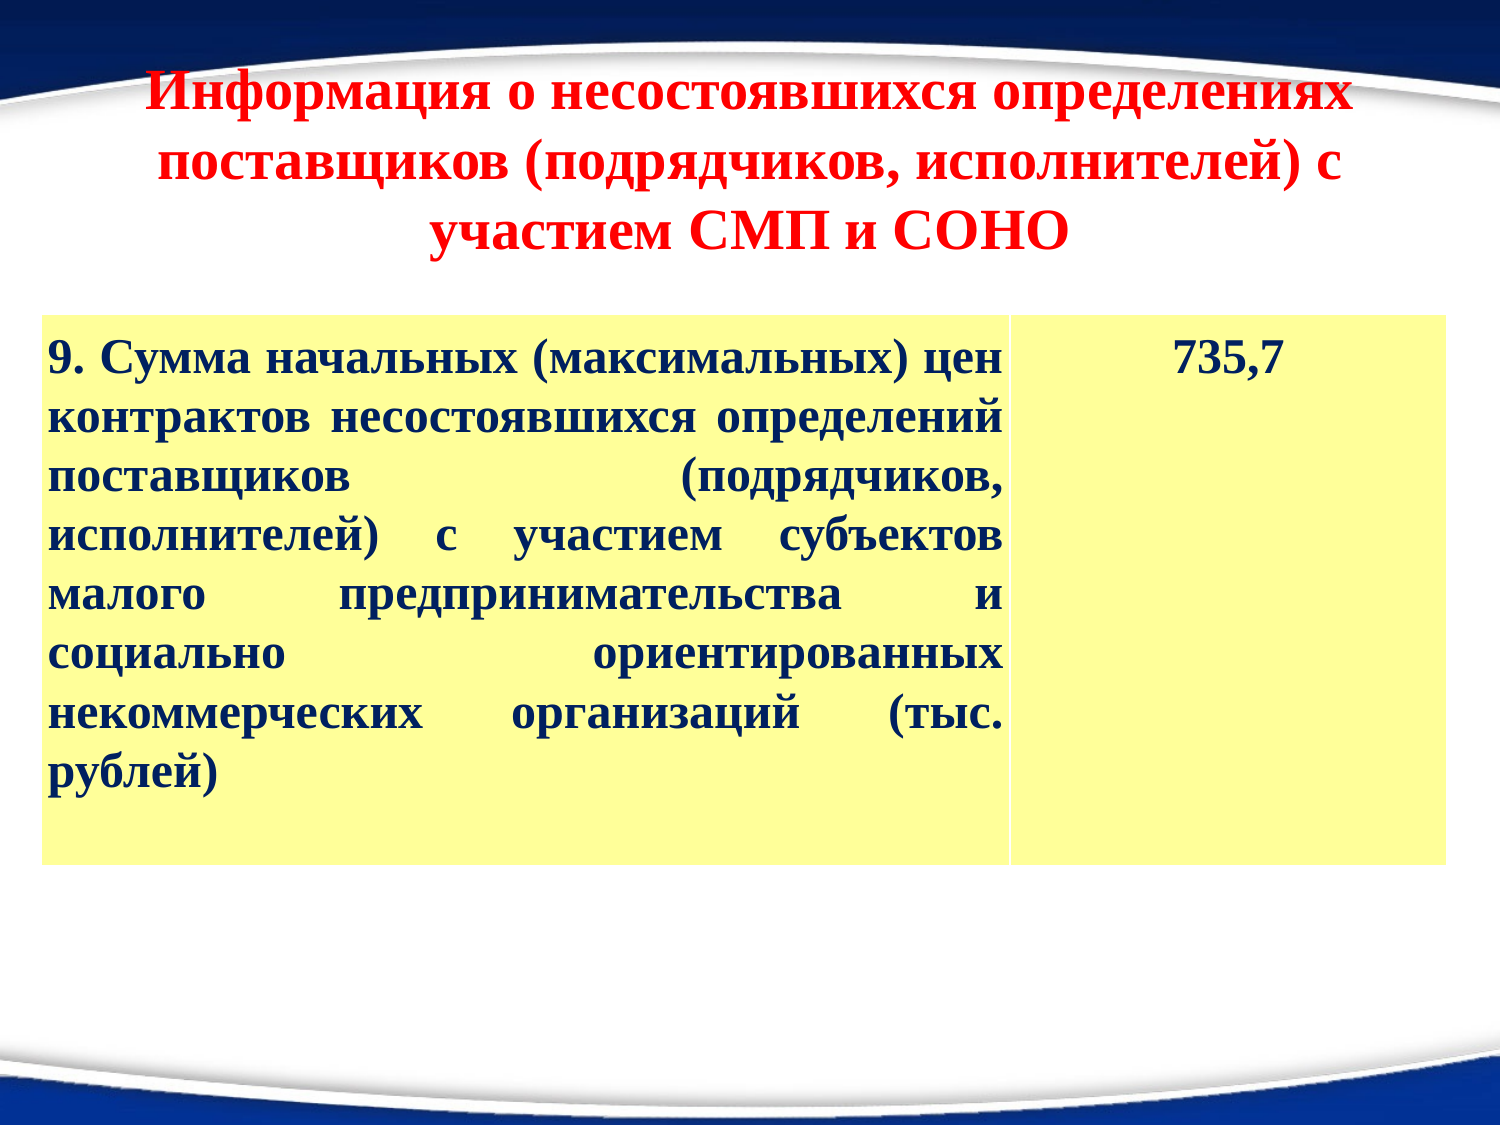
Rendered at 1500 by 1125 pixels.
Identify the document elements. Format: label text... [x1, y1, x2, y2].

table_header 9. Сумма начальных (максимальных) цен контрактов несостоявшихся определений поставщиков (подрядчиков, исполнителей) с участием субъектов малого предпринимательства и социально ориентированных некоммерческих организаций (тыс. рублей) [42, 315, 1009, 865]
title Информация о несостоявшихся определениях поставщиков (подрядчиков, исполнителей) с участием СМП и СОНО [75, 45, 1425, 268]
picture [0, 0, 1500, 1125]
table_header 735,7 [1011, 315, 1446, 865]
